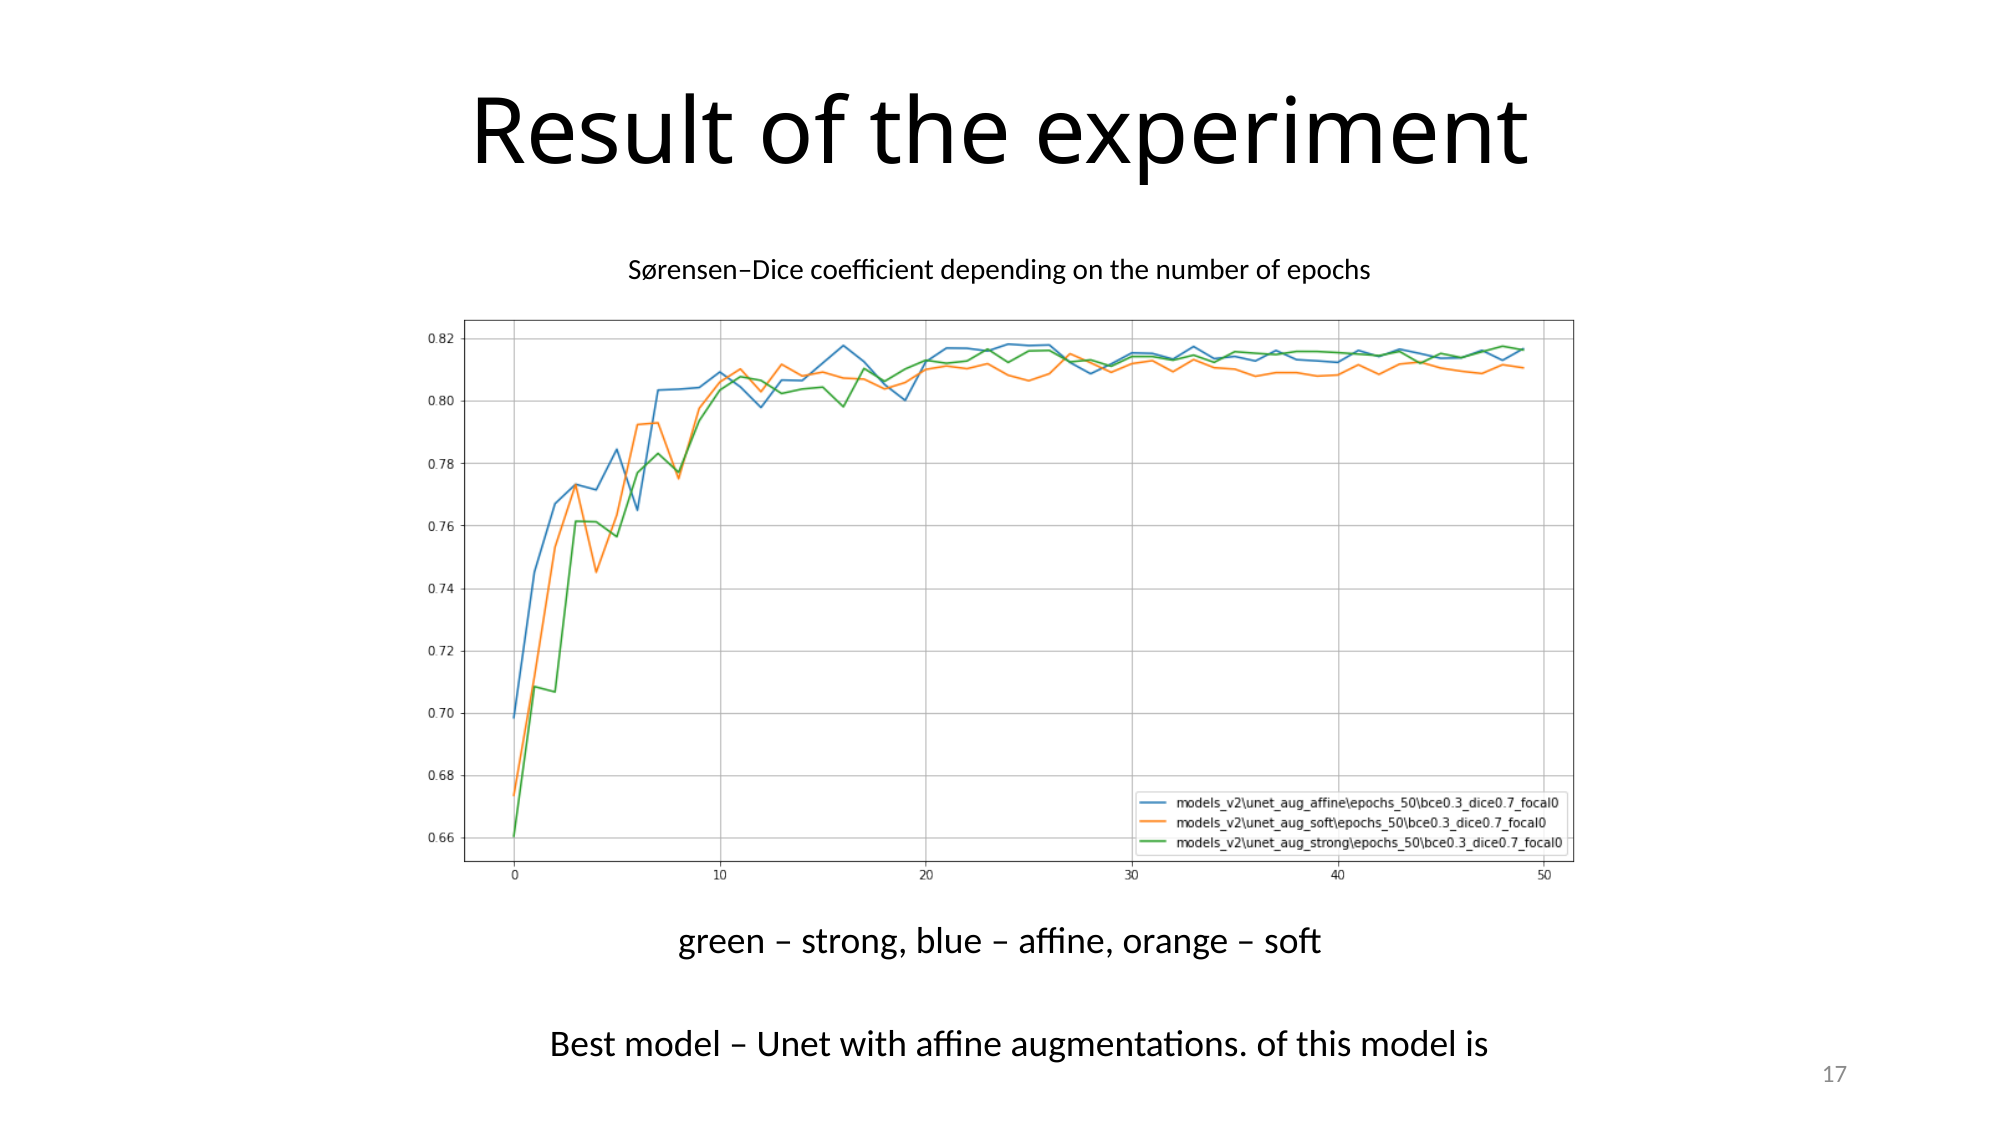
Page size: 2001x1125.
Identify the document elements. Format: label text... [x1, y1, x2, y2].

text_box Sørensen–Dice coefficient depending on the number of epochs [613, 242, 1387, 293]
text_box green – strong, blue – affine, orange – soft [663, 908, 1337, 969]
picture [418, 311, 1582, 891]
slide_number 17 [1412, 1042, 1863, 1103]
title Result of the experiment [137, 25, 1863, 243]
